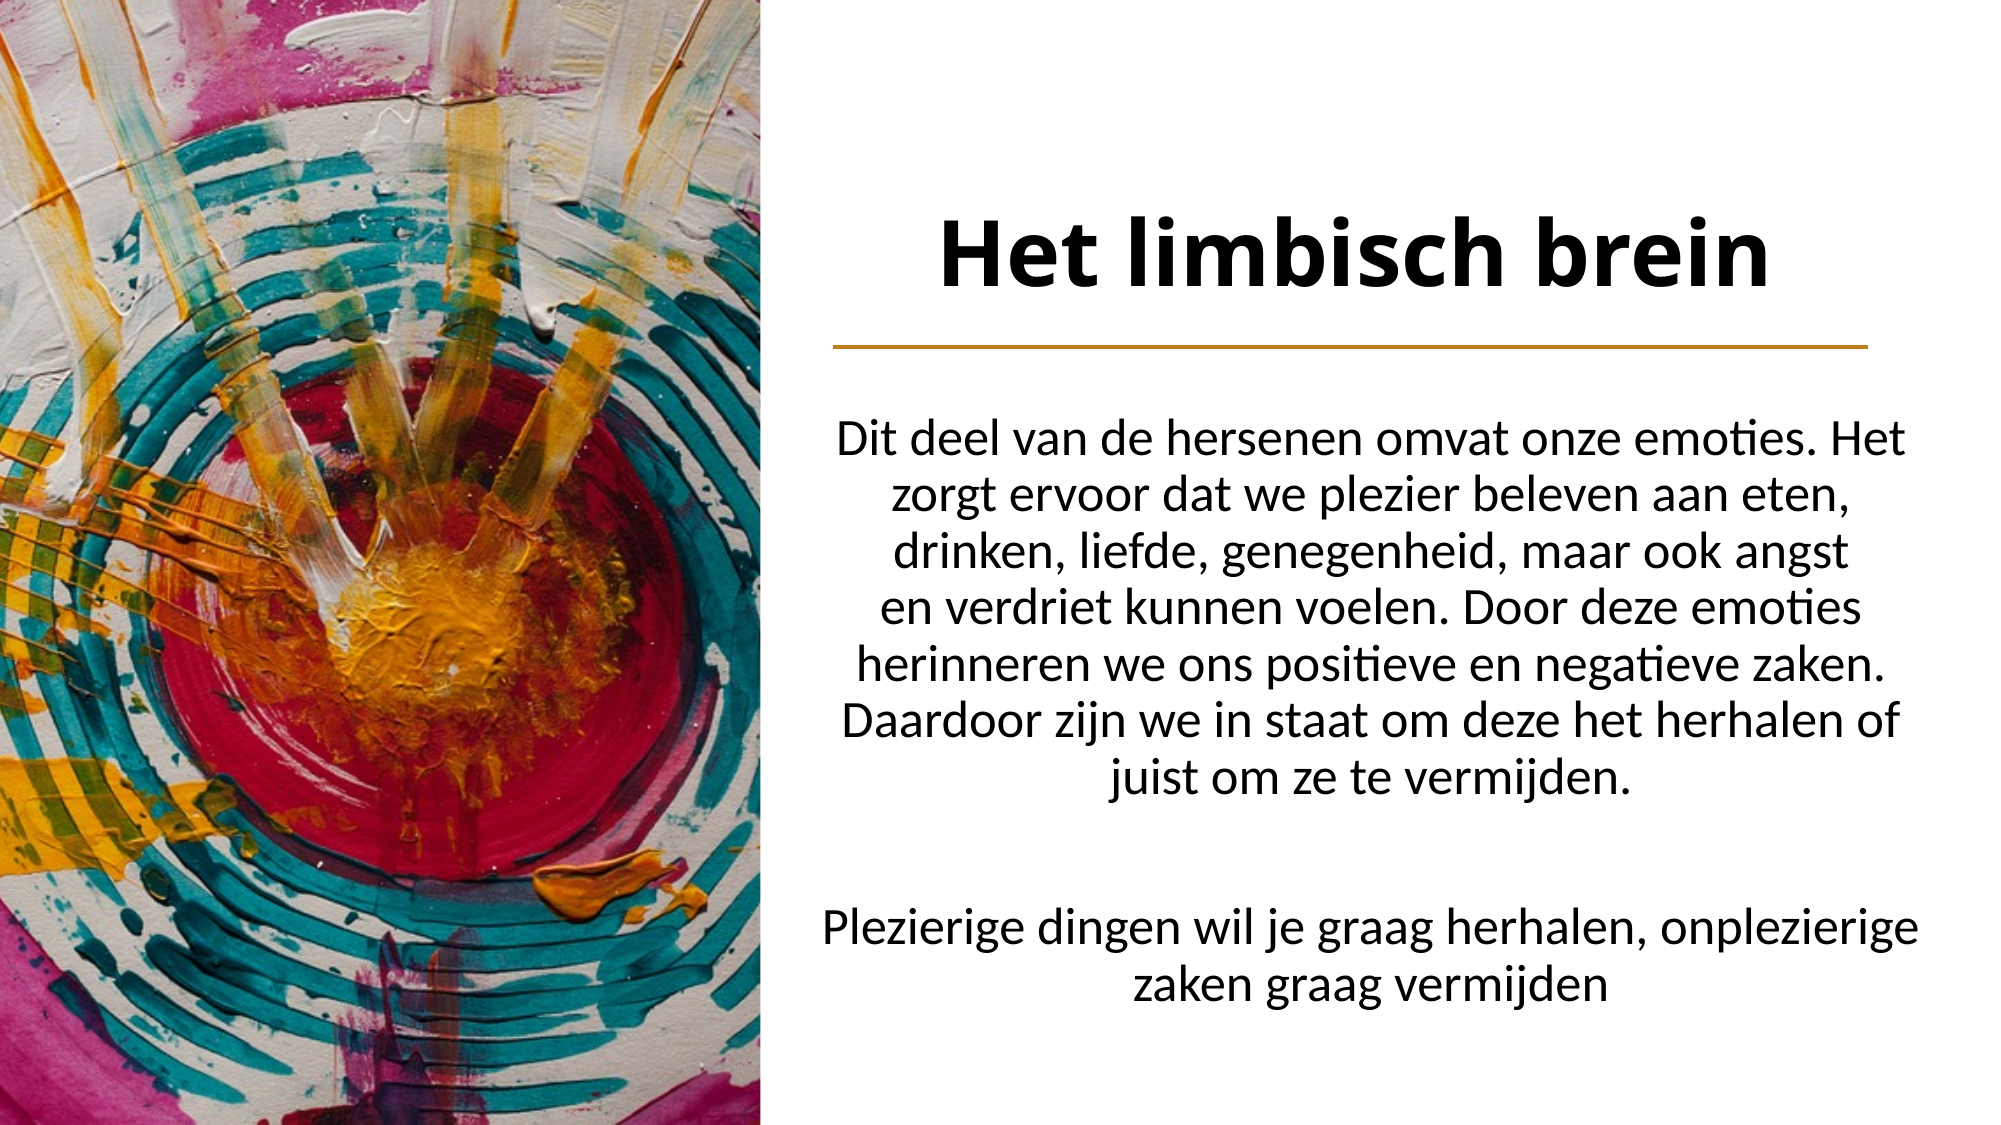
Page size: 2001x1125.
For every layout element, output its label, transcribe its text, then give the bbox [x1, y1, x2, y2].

list Dit deel van de hersenen omvat onze emoties. Het zorgt ervoor dat we plezier beleven aan eten, drinken, liefde, genegenheid, maar ook angst en verdriet kunnen voelen. Door deze emoties herinneren we ons positieve en negatieve zaken. Daardoor zijn we in staat om deze het herhalen of juist om ze te vermijden. Plezierige dingen wil je graag herhalen, onplezierige zaken graag vermijden [798, 402, 1945, 1024]
title Het limbisch brein [814, 103, 1895, 315]
picture [0, 0, 761, 1125]
